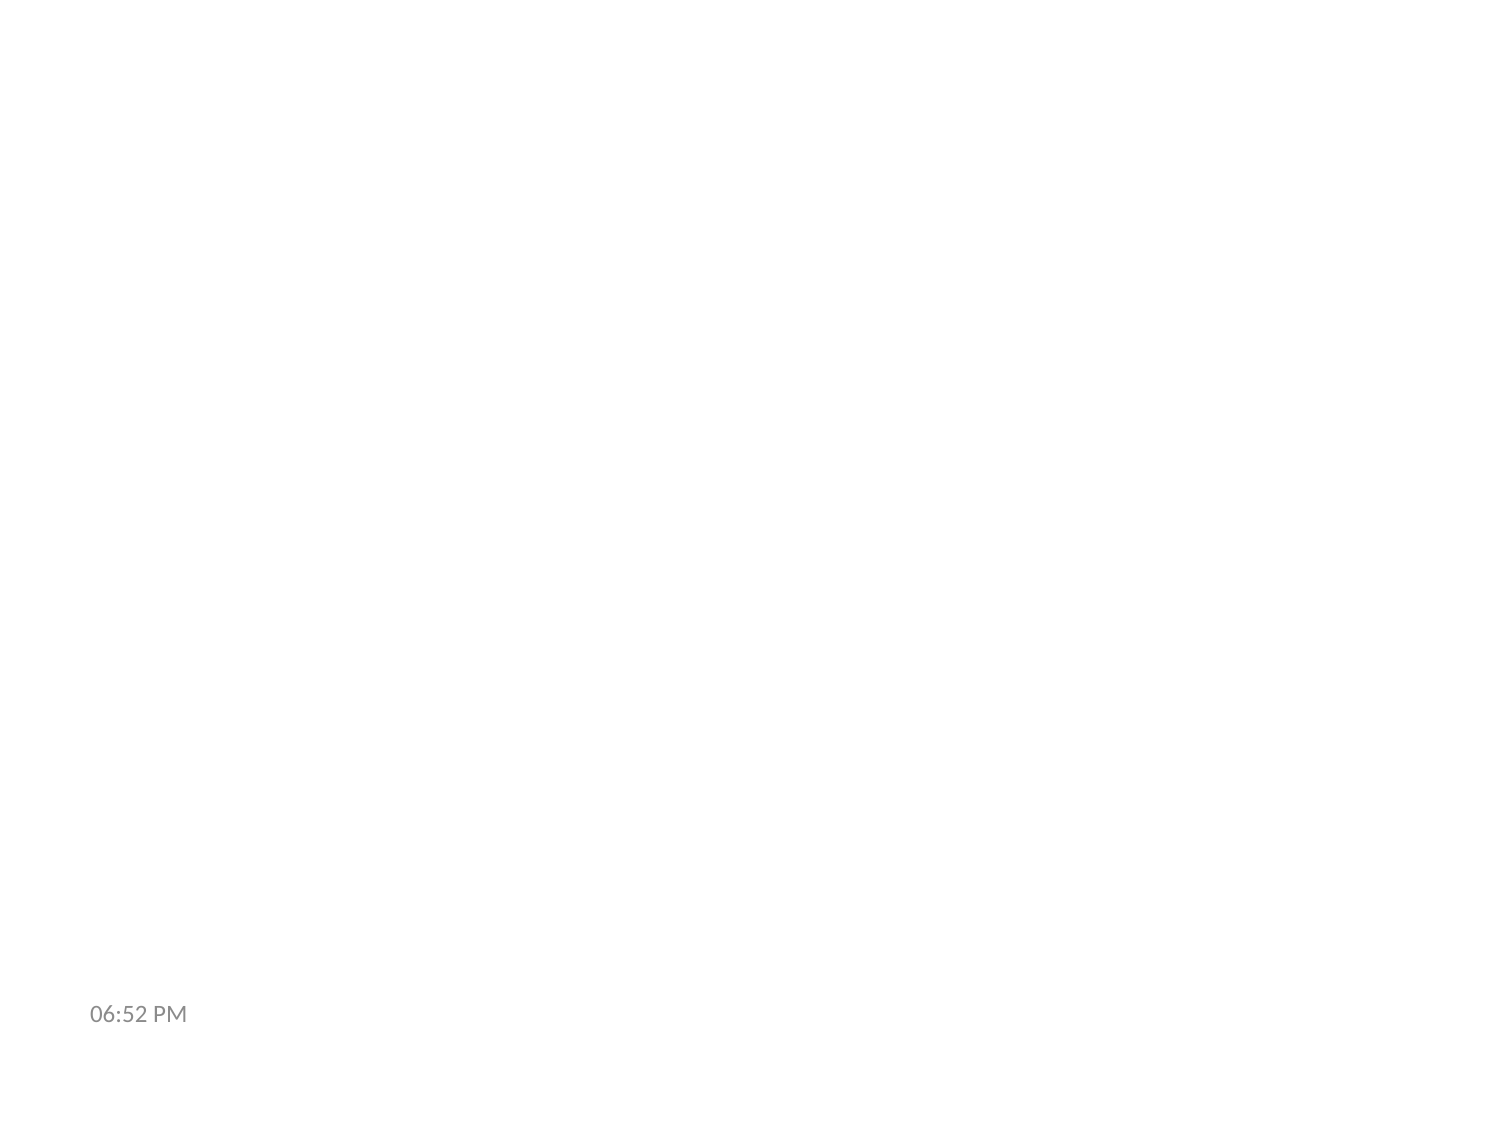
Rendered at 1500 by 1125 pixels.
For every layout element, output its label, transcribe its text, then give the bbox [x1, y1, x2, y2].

text_box 3:35 PM [75, 982, 425, 1043]
